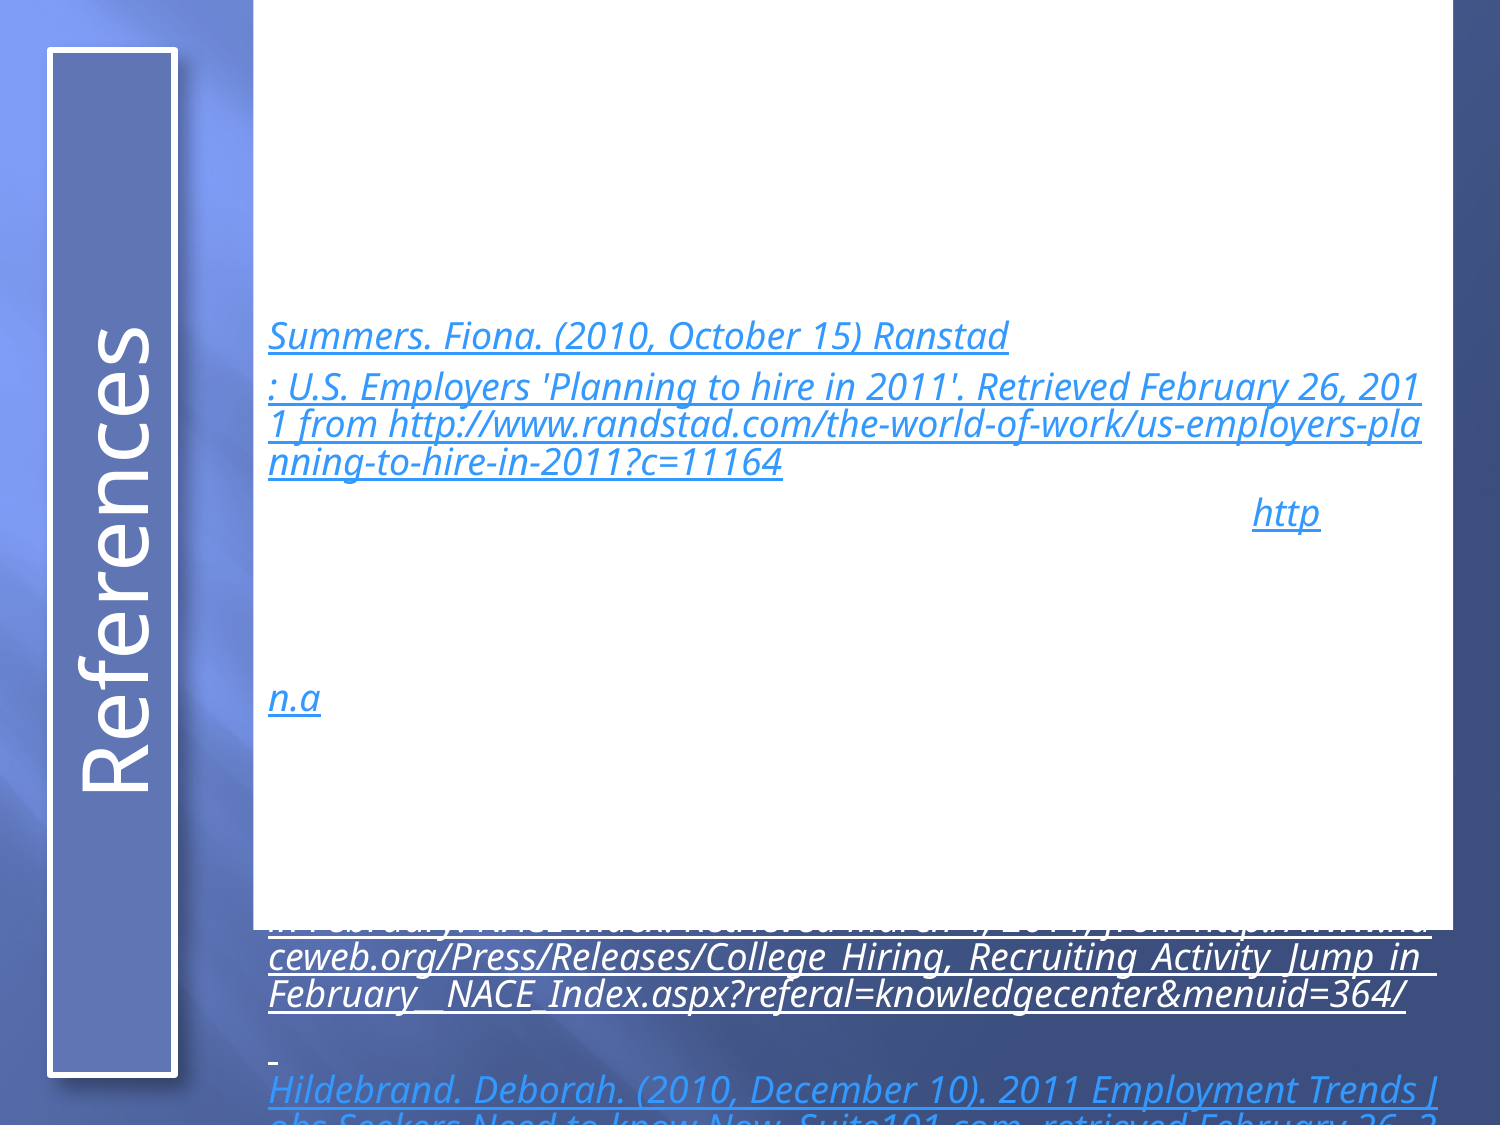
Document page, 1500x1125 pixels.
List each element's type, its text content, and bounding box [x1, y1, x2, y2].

text_box References [47, 47, 178, 1078]
text_box Grant, A. (2010, December 06). 10 Smart Ways to use Social Media in your Job Search. Money U.S. News. Retrieved February 26, 2012 from http://money.usnews.com/money/careers/slideshows/10-smart-ways-to-use-social-media-in-your-job-search/3 http://www.pongoresume.com/landv1.cfm?affiliate=resume-help Summers. Fiona. (2010, October 15) Ranstad: U.S. Employers 'Planning to hire in 2011'. Retrieved February 26, 2011 from http://www.randstad.com/the-world-of-work/us-employers-planning-to-hire-in-2011?c=11164 n.a. (2010, November). Best jobs in America-Top100-Money http://collegesavings.about.com/b/2011/02/23/top-jobs-for-2011-graduates-new-report-from-nace.htm n.a. (2011). Job Outlook. Naceweb.org. Retrieved February 26, 2011, from http://www.naceweb.org/Research/Job_Outlook/Job_Outlook.aspx Collins. Mimi. (2011, March 3). College Hiring, Recruiting Activity Jump in February: NACE index. Retrieved March 4, 2011, from http://www.naceweb.org/Press/Releases/College_Hiring,_Recruiting_Activity_Jump_in_February__NACE_Index.aspx?referal=knowledgecenter&menuid=364/ Hildebrand. Deborah. (2010, December 10). 2011 Employment Trends Jobs Seekers Need to know Now. Suite101.com. retrieved February 26, 2011 from http://www.suite101.com/content/2011-employment-trends-jobs-seekers-need-to-know-now-a318183 http://money.cnn.com/magazines/moneymag/bestjobs/2010/full_list/index.html [253, 0, 1454, 930]
